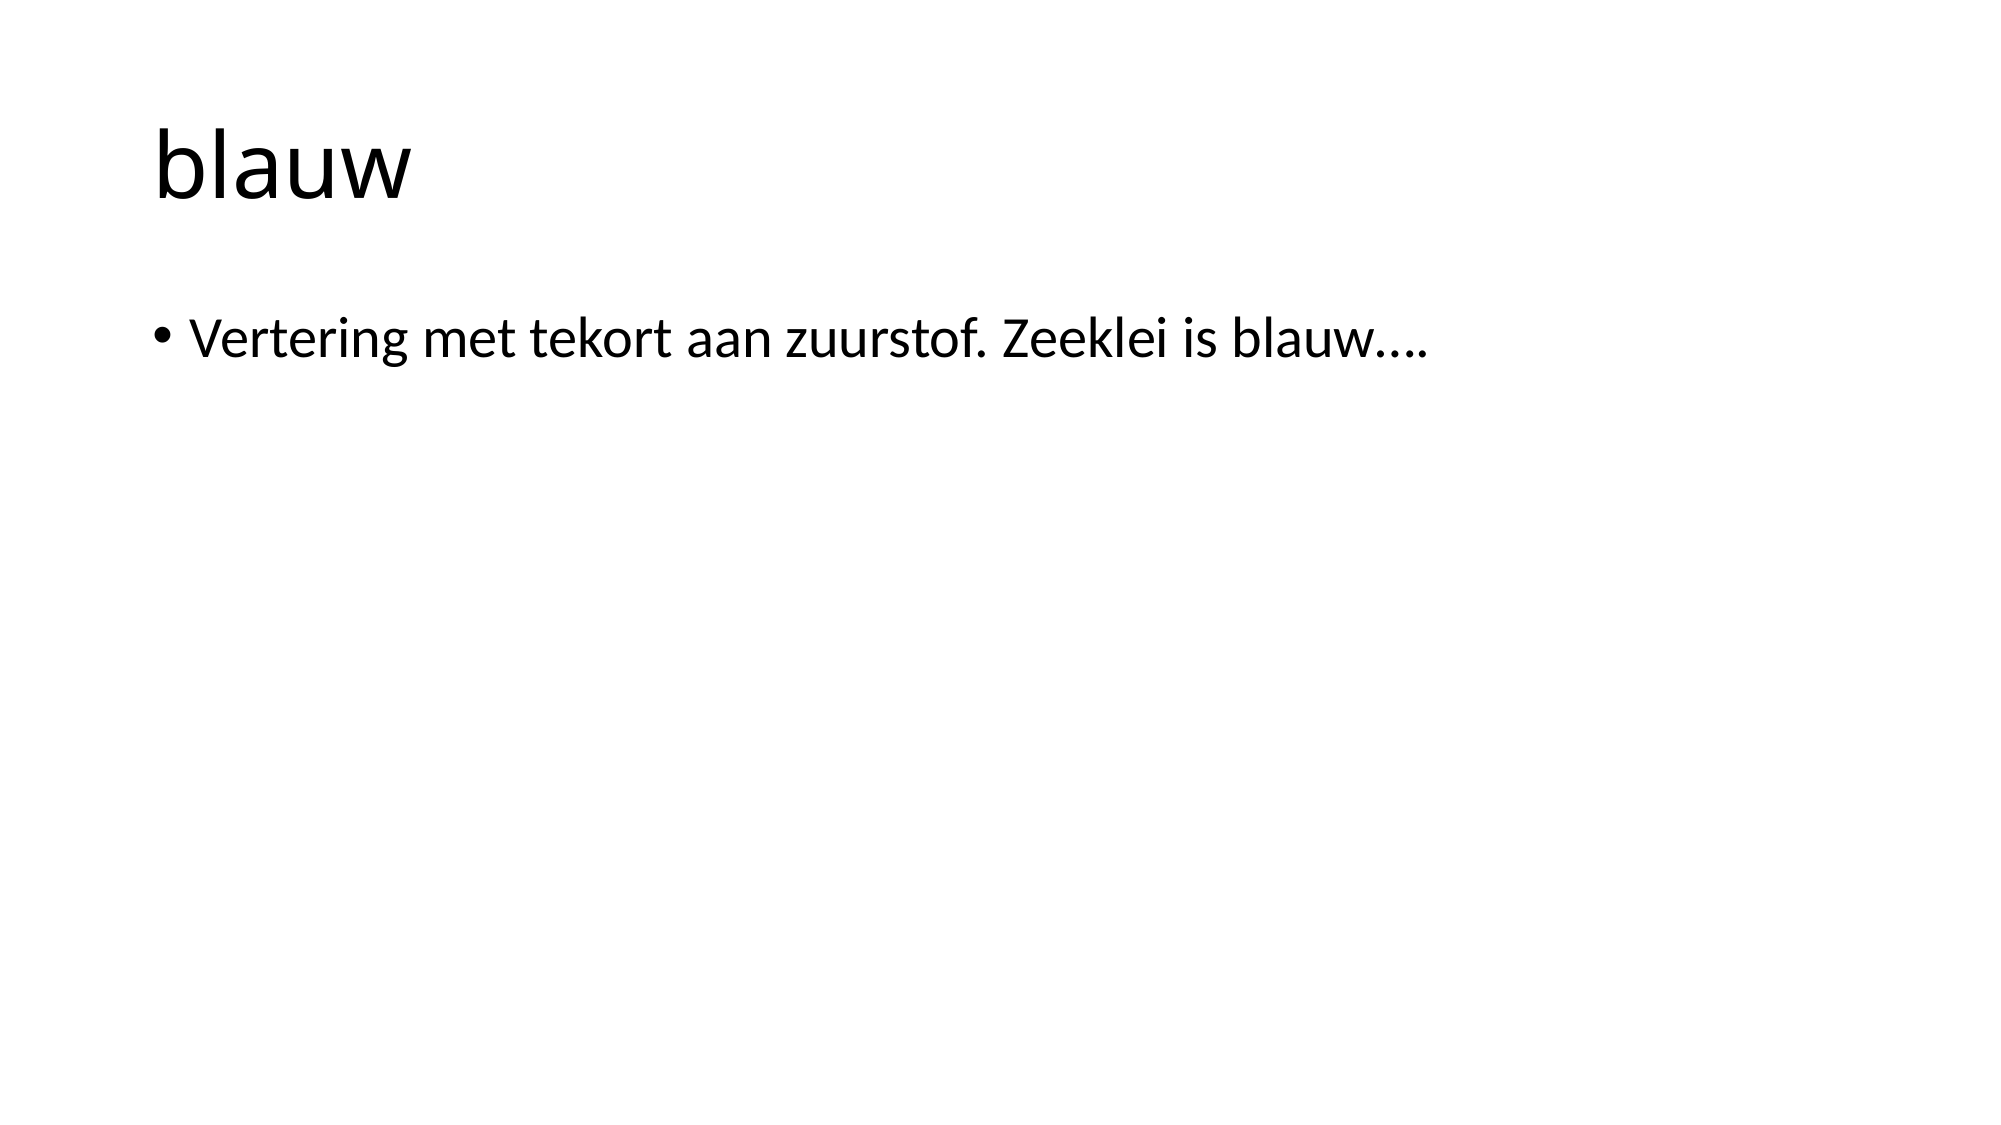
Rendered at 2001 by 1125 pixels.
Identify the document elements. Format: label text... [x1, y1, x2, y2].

list Vertering met tekort aan zuurstof. Zeeklei is blauw…. [137, 299, 1863, 1014]
title blauw [137, 59, 1863, 278]
